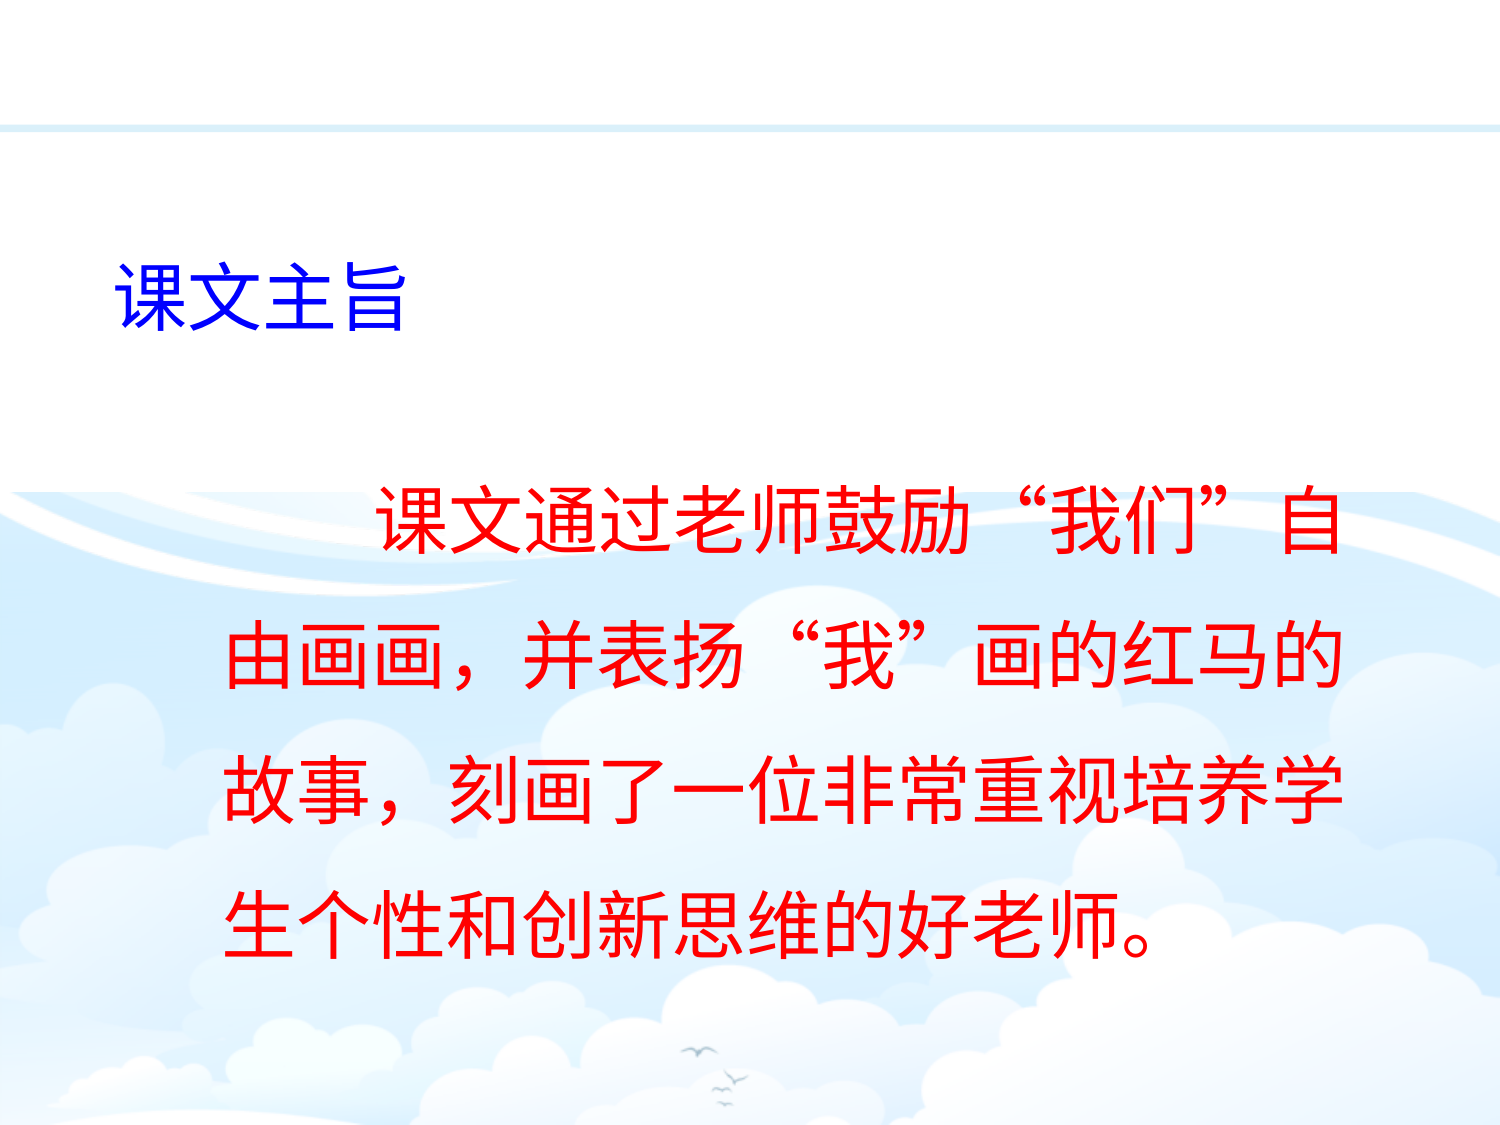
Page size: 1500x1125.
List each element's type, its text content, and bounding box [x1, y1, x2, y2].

text_box 课文通过老师鼓励“我们”自由画画，并表扬“我”画的红马的故事，刻画了一位非常重视培养学生个性和创新思维的好老师。 [206, 420, 1425, 976]
text_box 课文主旨 [98, 243, 1422, 349]
